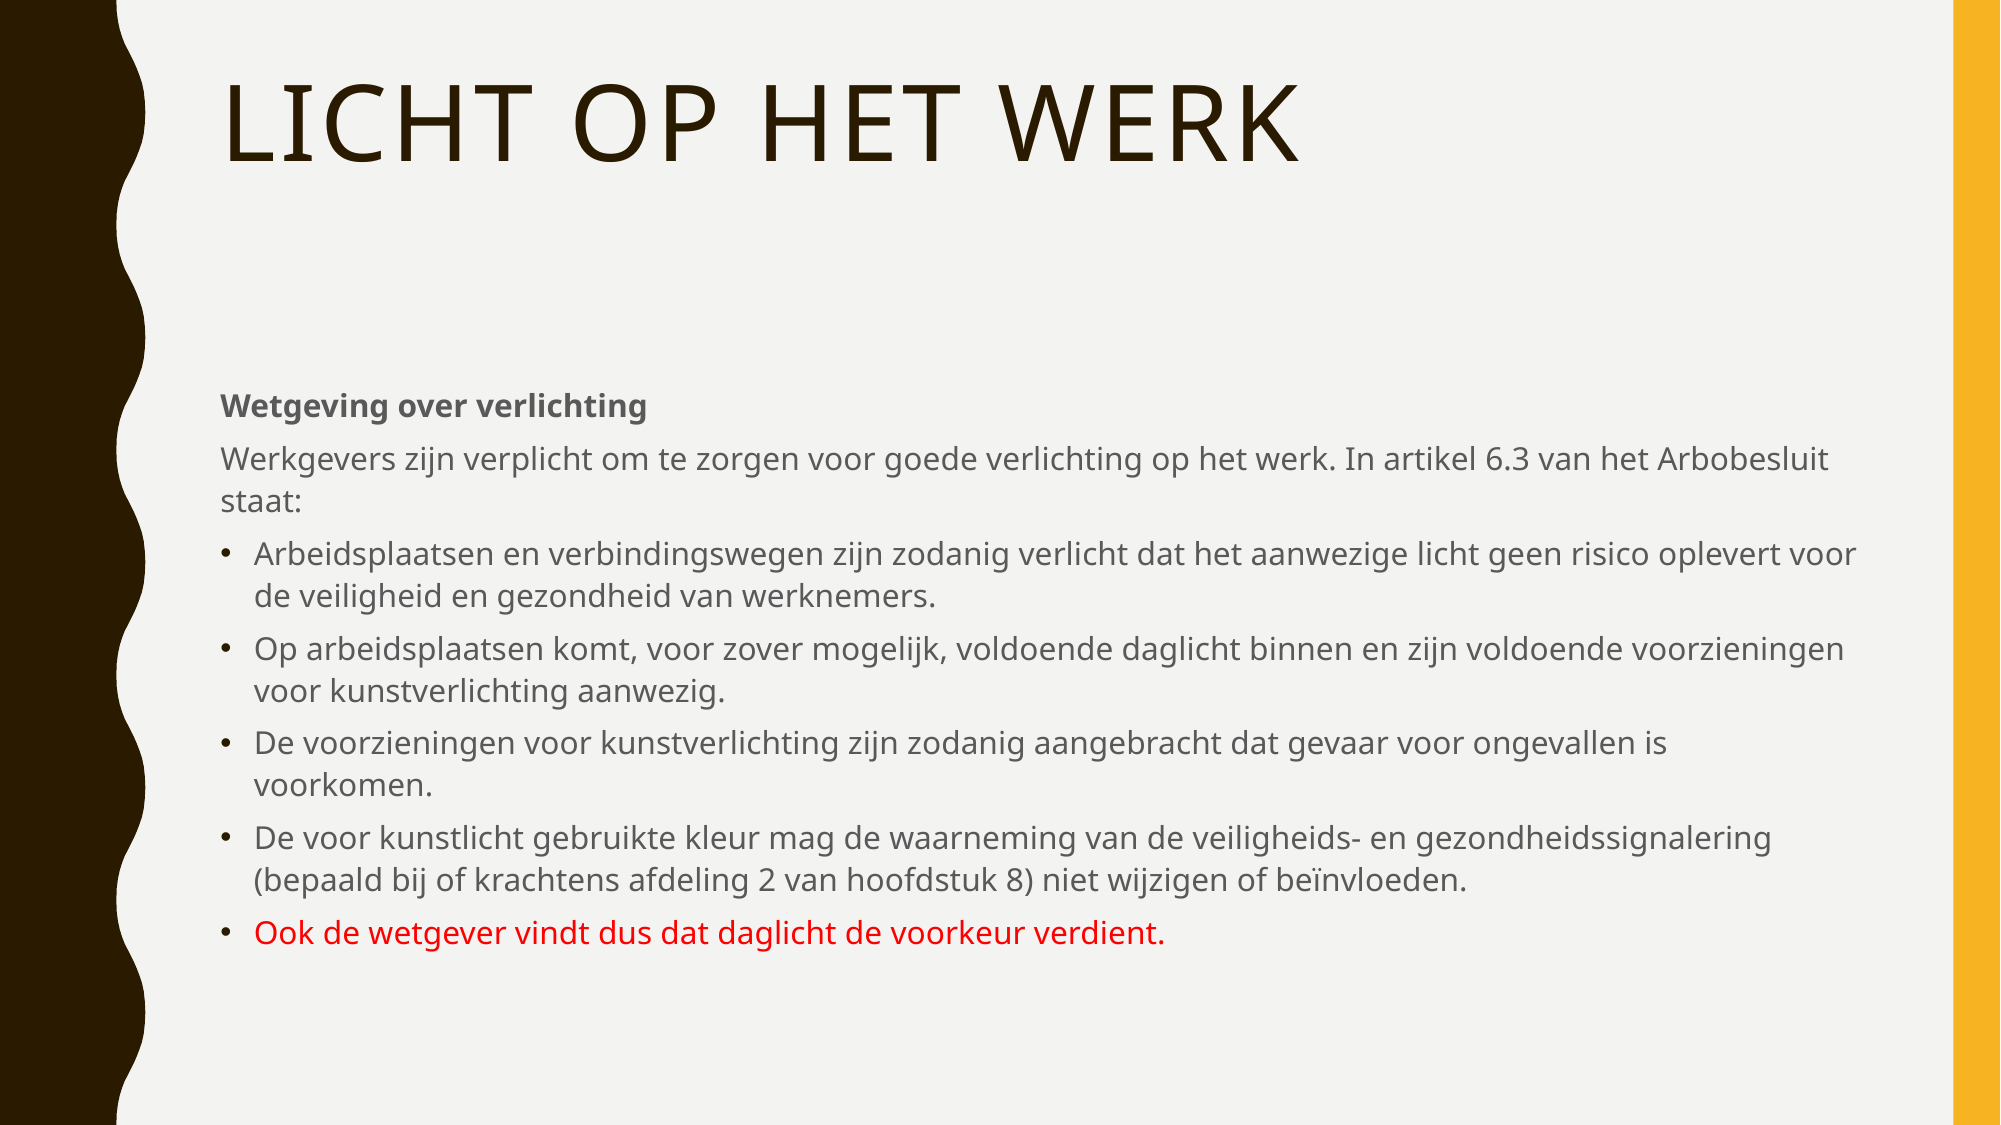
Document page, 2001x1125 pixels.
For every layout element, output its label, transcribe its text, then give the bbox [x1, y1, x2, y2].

list Wetgeving over verlichting Werkgevers zijn verplicht om te zorgen voor goede verlichting op het werk. In artikel 6.3 van het Arbobesluit staat: Arbeidsplaatsen en verbindingswegen zijn zodanig verlicht dat het aanwezige licht geen risico oplevert voor de veiligheid en gezondheid van werknemers. Op arbeidsplaatsen komt, voor zover mogelijk, voldoende daglicht binnen en zijn voldoende voorzieningen voor kunstverlichting aanwezig. De voorzieningen voor kunstverlichting zijn zodanig aangebracht dat gevaar voor ongevallen is voorkomen. De voor kunstlicht gebruikte kleur mag de waarneming van de veiligheids- en gezondheidssignalering (bepaald bij of krachtens afdeling 2 van hoofdstuk 8) niet wijzigen of beïnvloeden. Ook de wetgever vindt dus dat daglicht de voorkeur verdient. [205, 375, 1875, 965]
title Licht op het werk [205, 62, 1875, 308]
